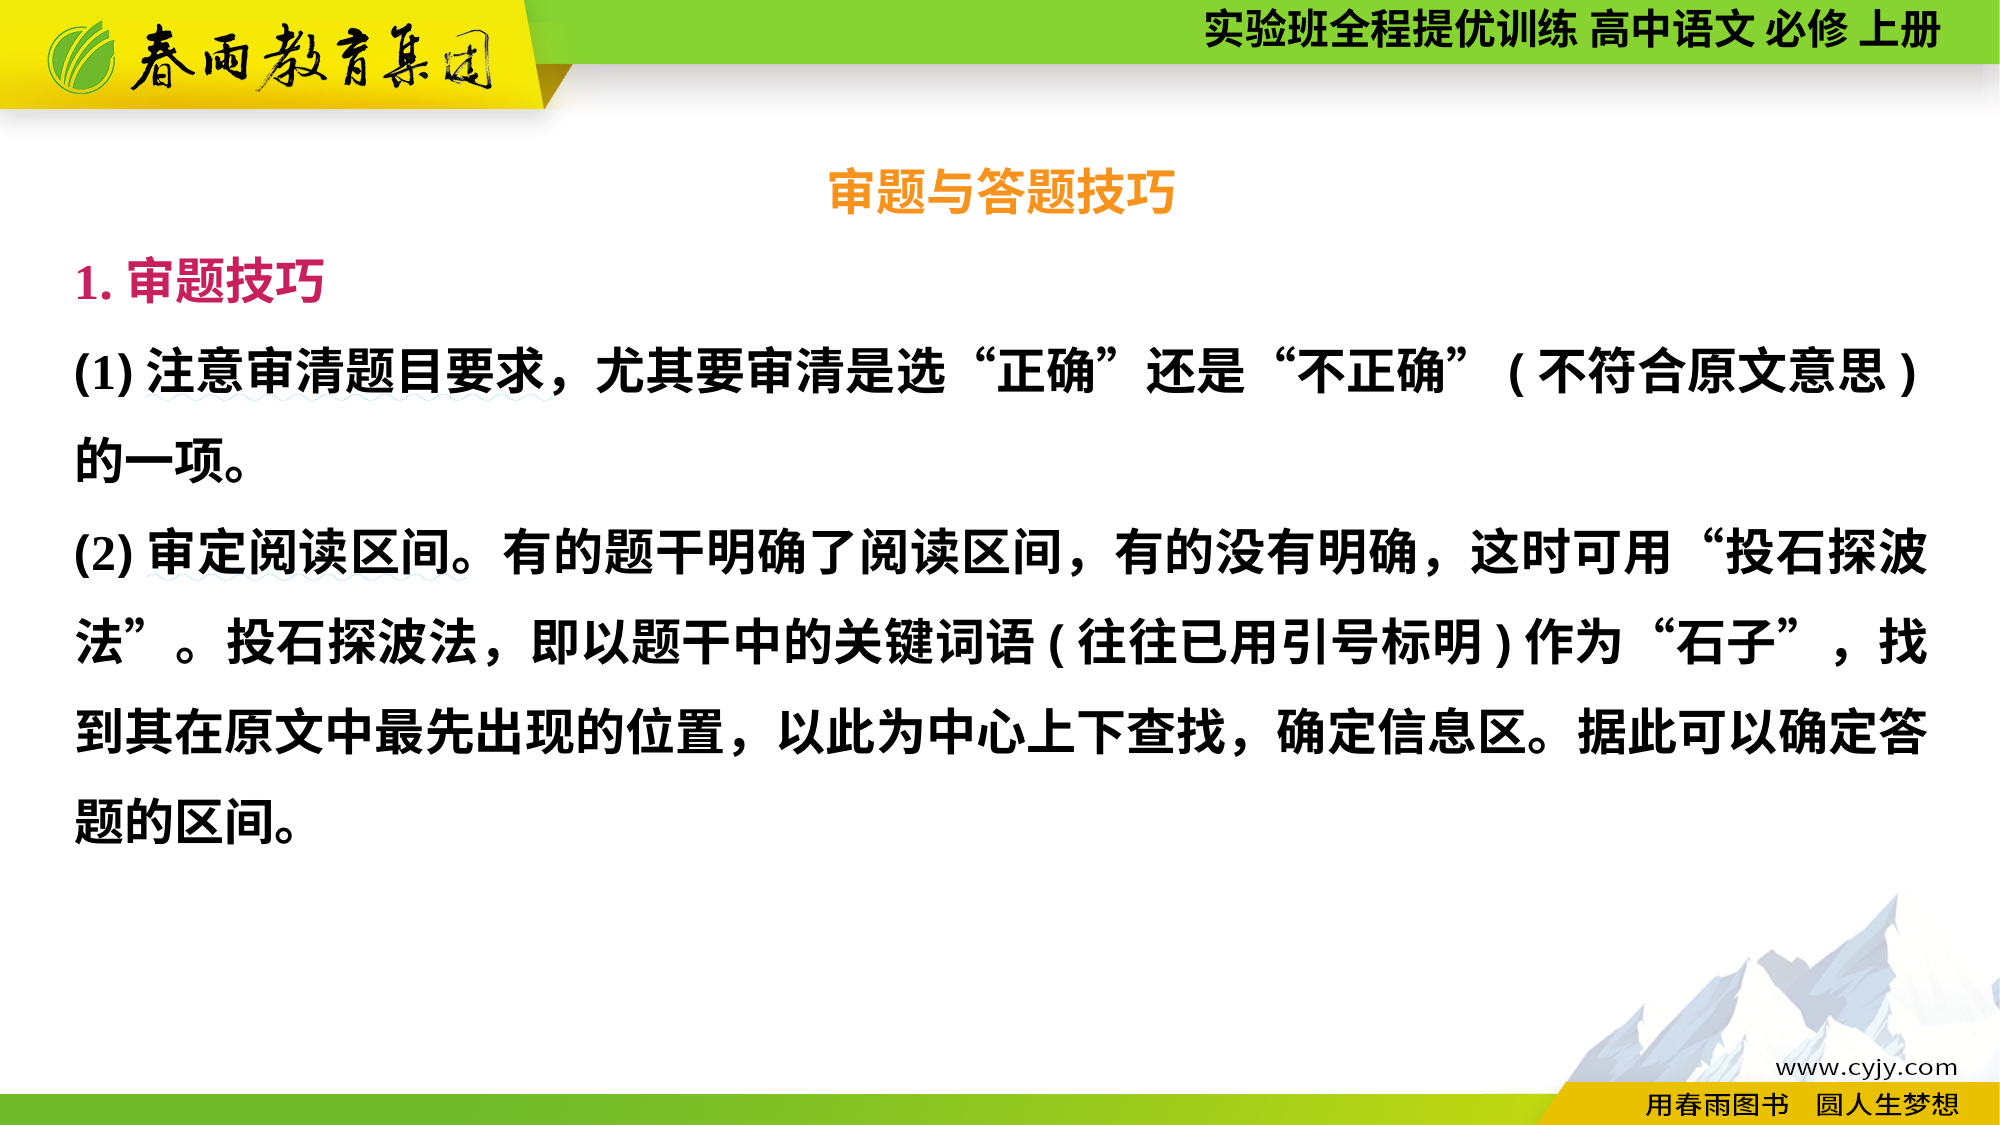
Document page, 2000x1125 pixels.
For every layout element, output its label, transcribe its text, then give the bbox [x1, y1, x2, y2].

list 审题与答题技巧 1.审题技巧 (1)注意审清题目要求，尤其要审清是选“正确”还是“不正确”(不符合原文意思)的一项。 (2)审定阅读区间。有的题干明确了阅读区间，有的没有明确，这时可用“投石探波法”。投石探波法，即以题干中的关键词语(往往已用引号标明)作为“石子”，找到其在原文中最先出现的位置，以此为中心上下查找，确定信息区。据此可以确定答题的区间。 [59, 122, 1944, 865]
picture [0, 0, 2000, 1125]
